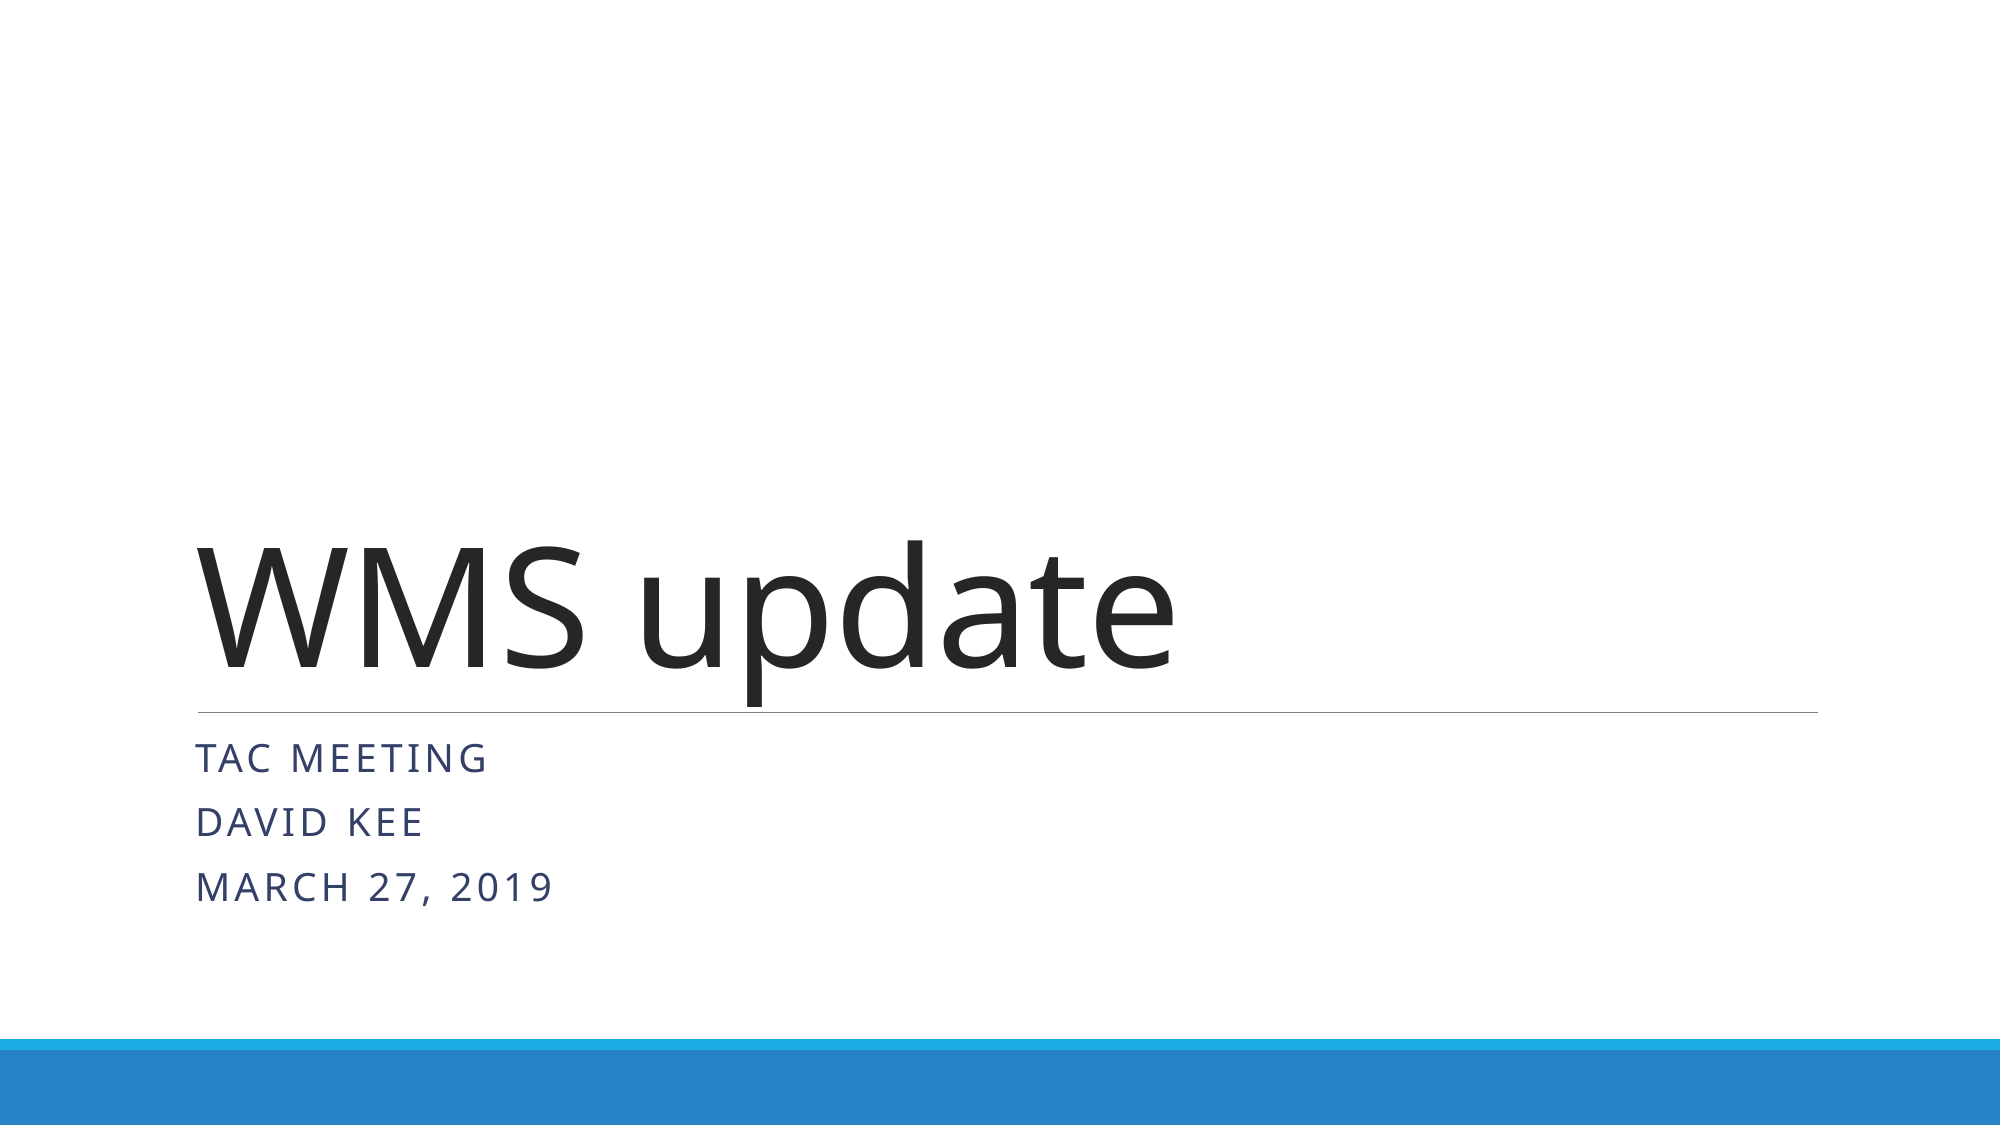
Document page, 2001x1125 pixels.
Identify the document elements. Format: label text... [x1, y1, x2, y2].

subtitle TAC MEETING David Kee March 27, 2019 [180, 730, 1830, 919]
title WMS update [180, 124, 1830, 710]
